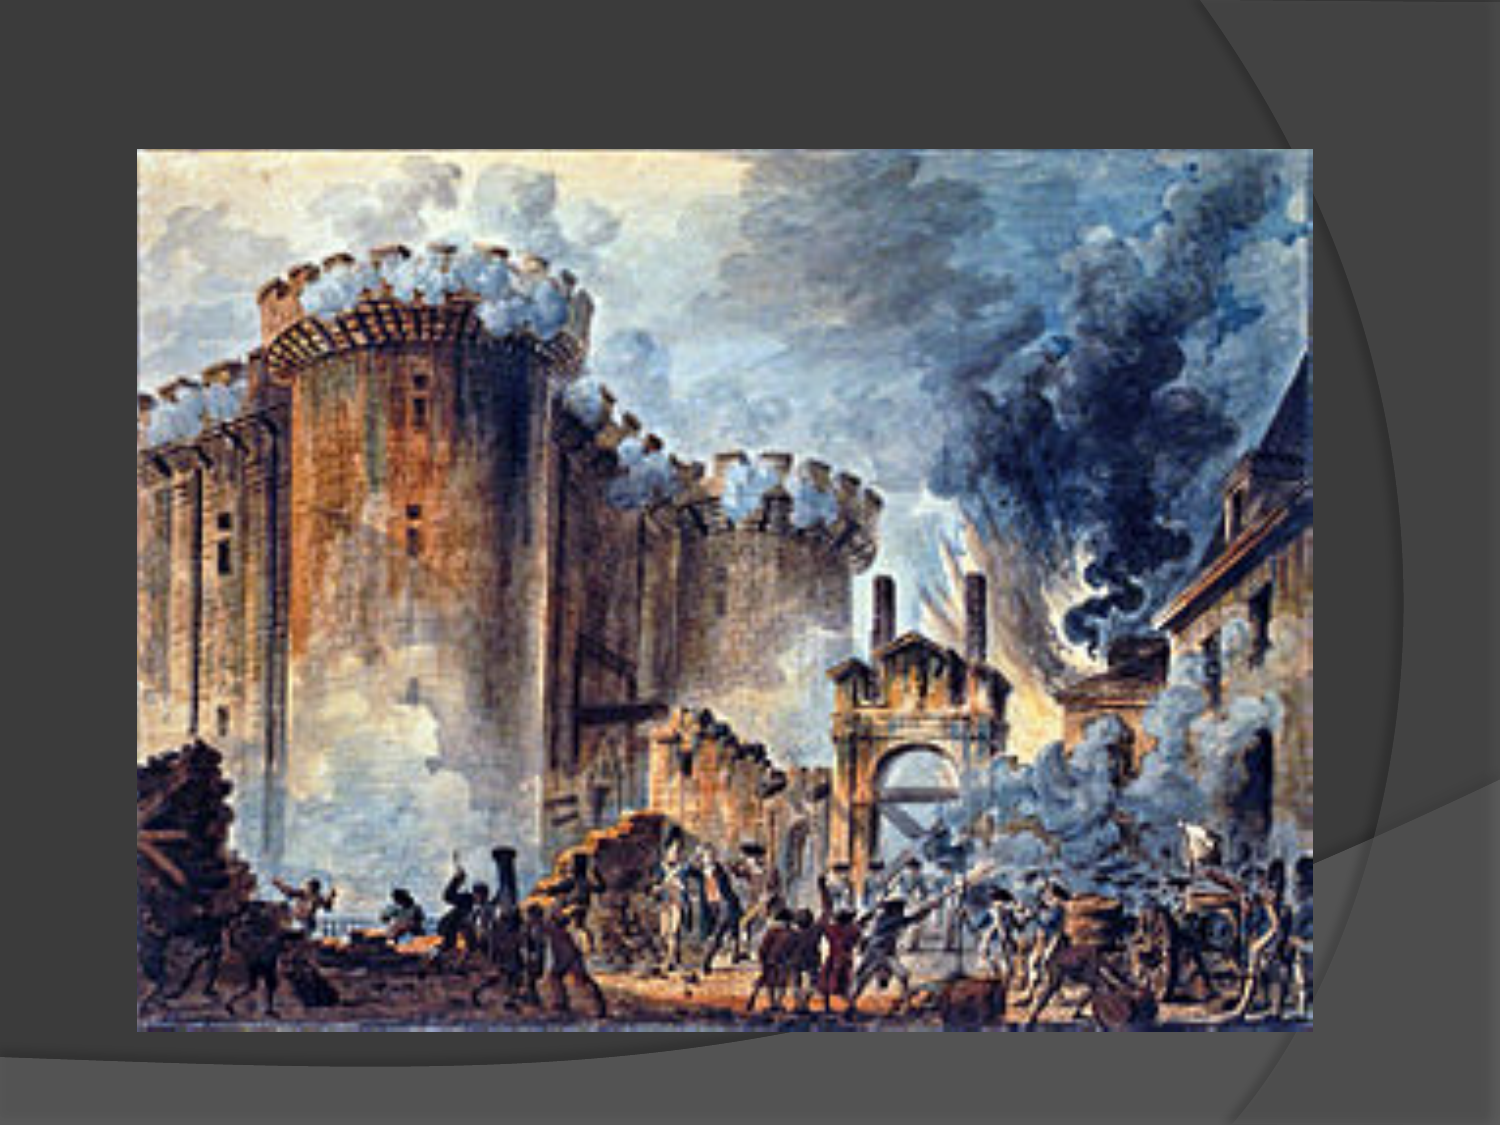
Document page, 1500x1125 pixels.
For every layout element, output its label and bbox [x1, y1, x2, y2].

list [137, 149, 1313, 1032]
